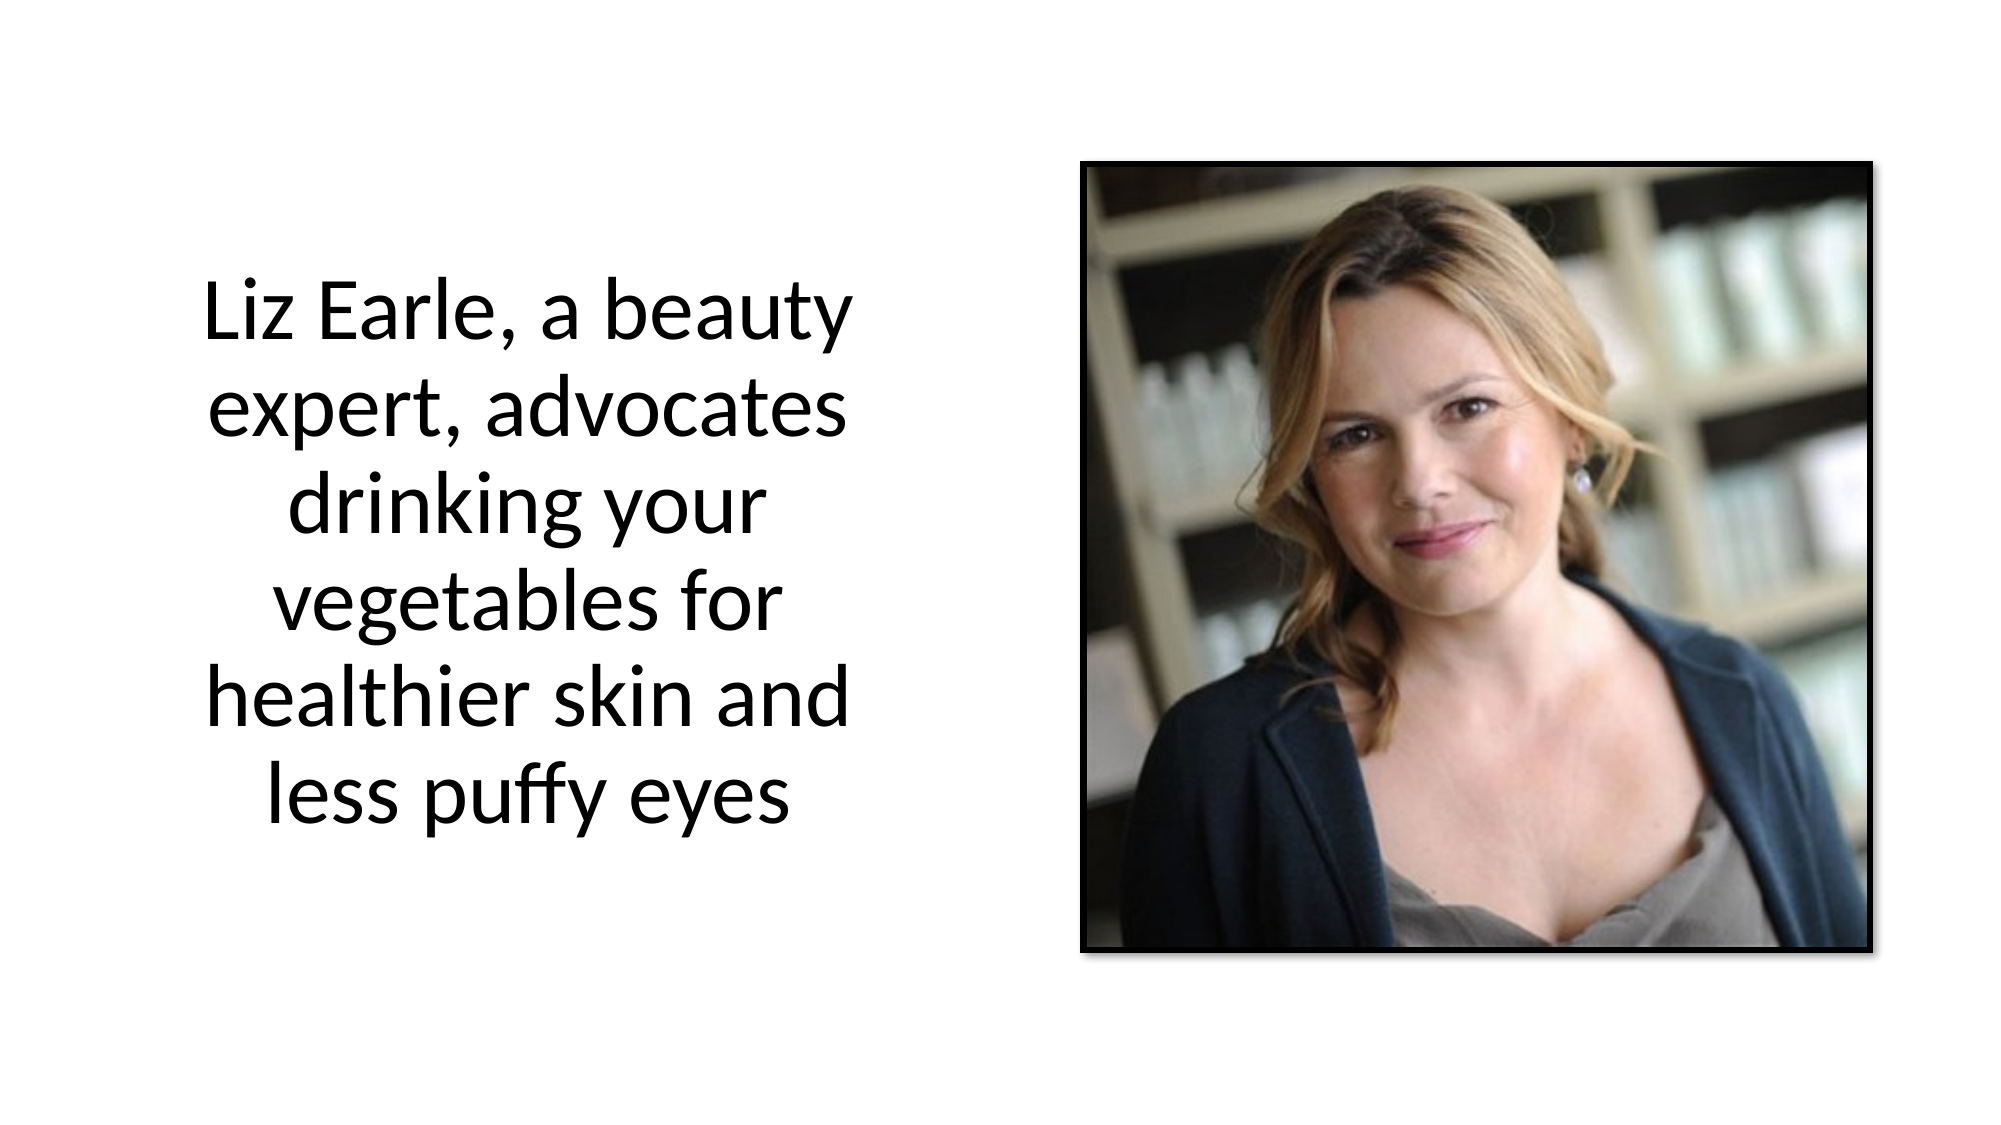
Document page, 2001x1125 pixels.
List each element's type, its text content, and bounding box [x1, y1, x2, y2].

picture [1086, 166, 1867, 947]
list Liz Earle, a beauty expert, advocates drinking your vegetables for healthier skin and less puffy eyes [162, 254, 895, 759]
